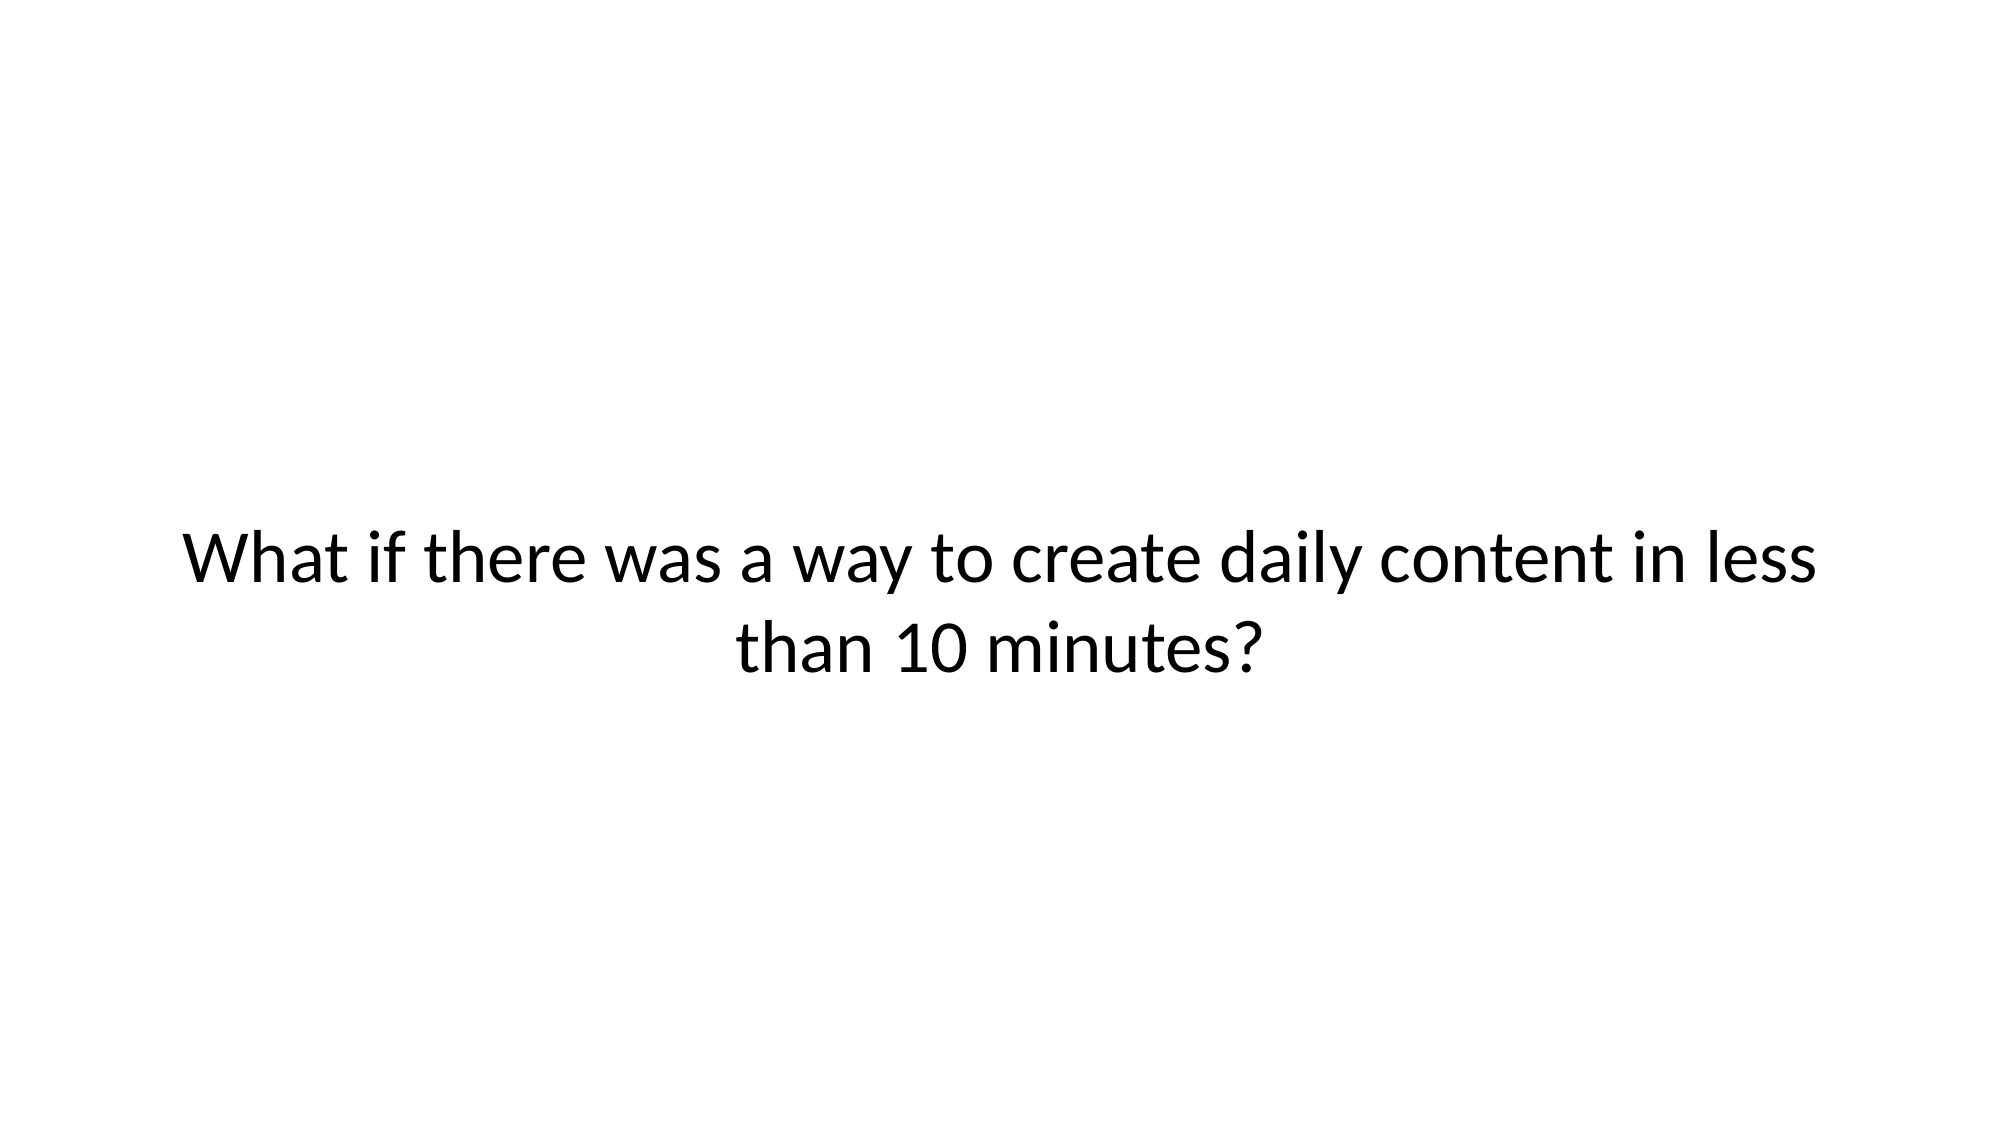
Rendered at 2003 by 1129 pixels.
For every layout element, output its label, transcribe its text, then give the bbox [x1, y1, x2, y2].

title What if there was a way to create daily content in less than 10 minutes? [150, 350, 1853, 844]
